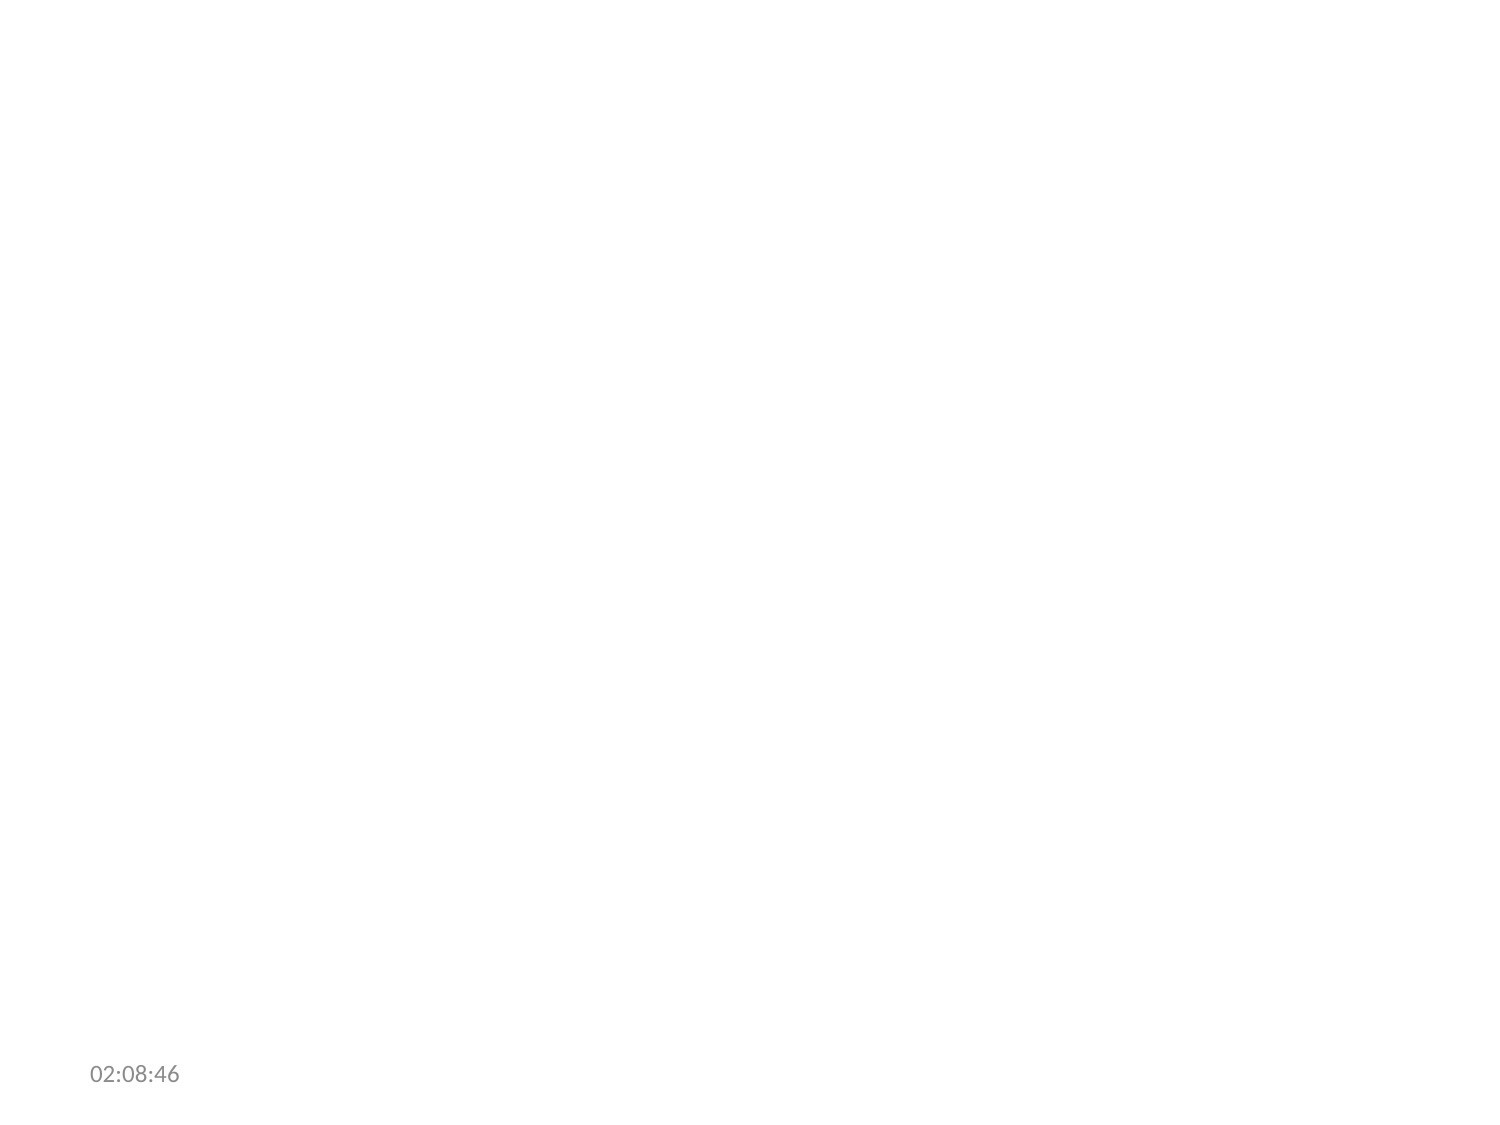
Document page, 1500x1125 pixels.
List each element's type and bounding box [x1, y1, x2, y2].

slide_number [75, 1042, 425, 1103]
